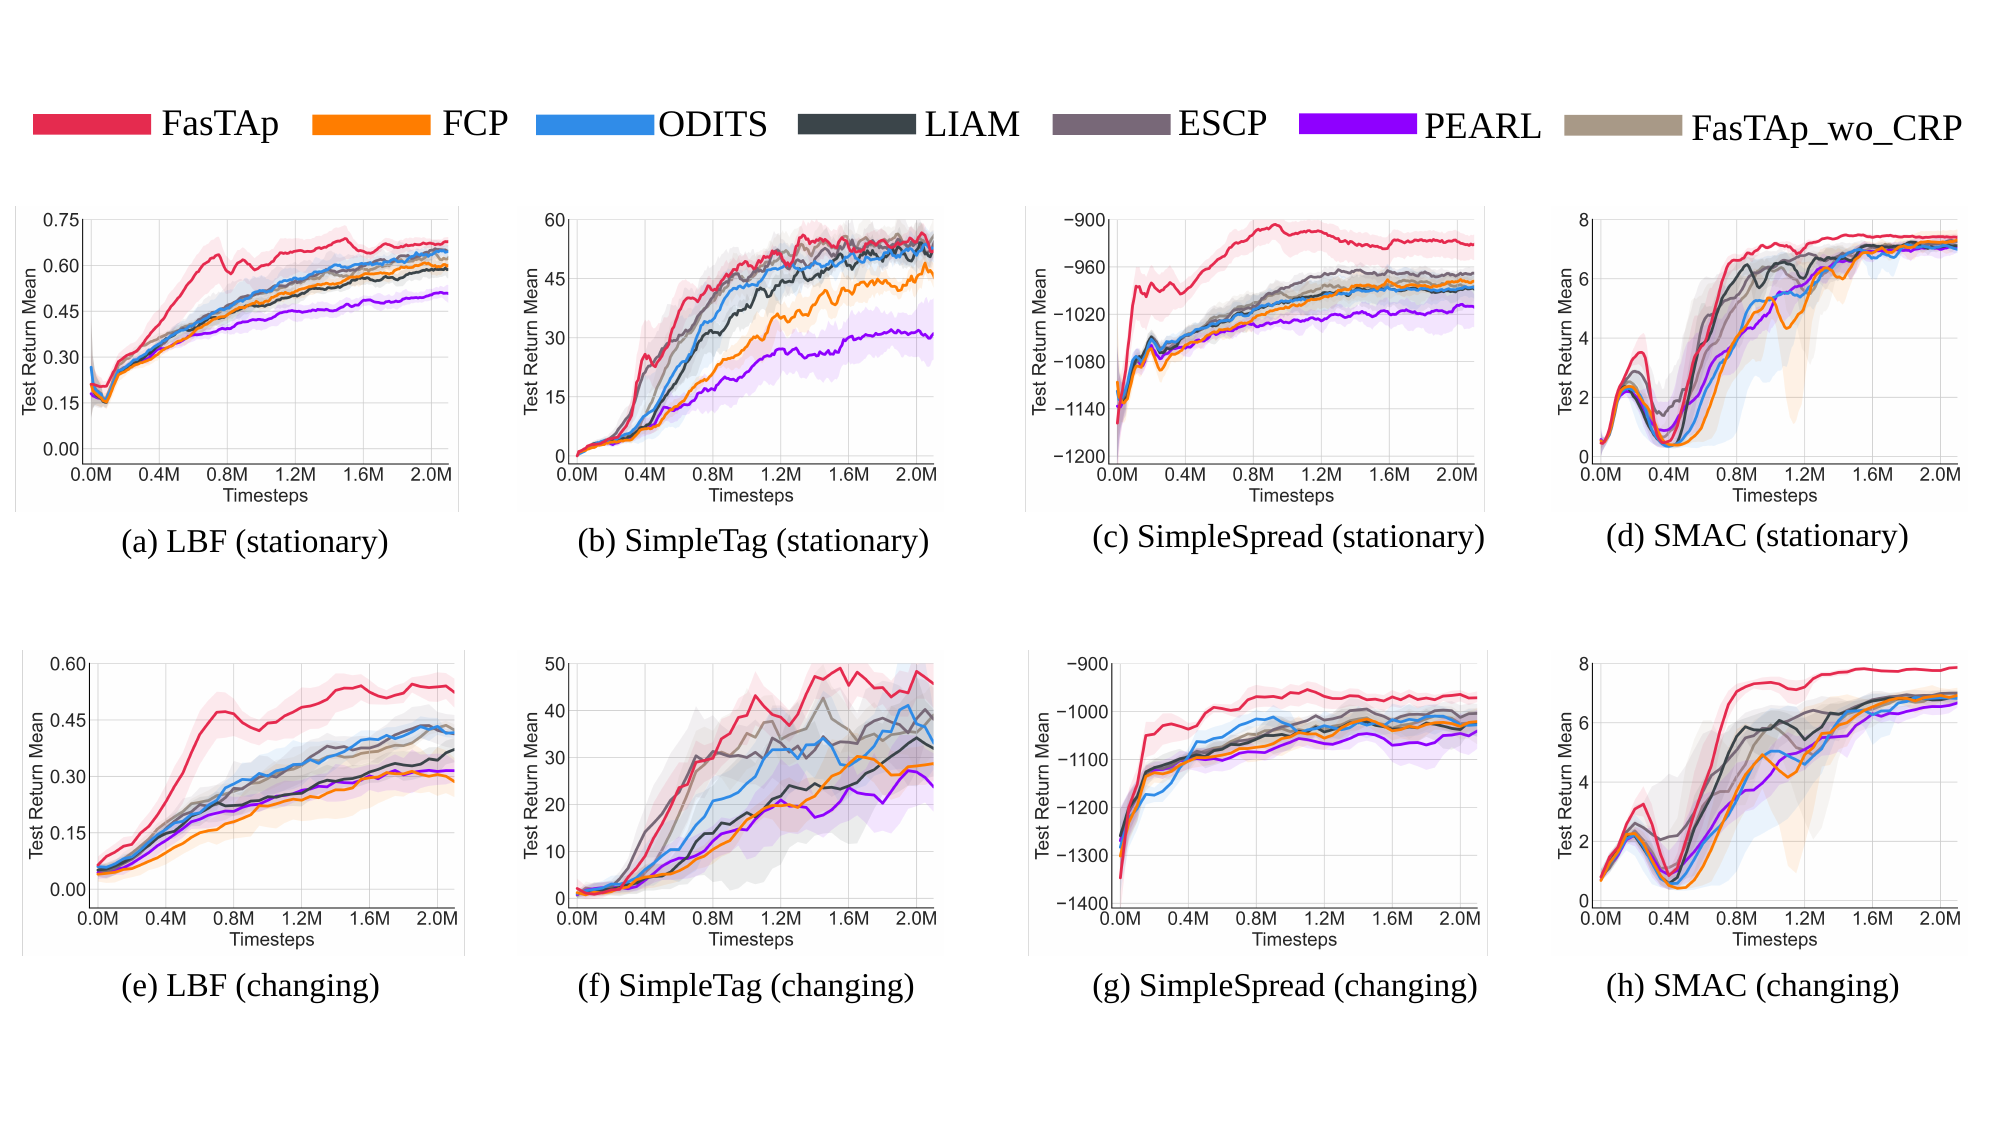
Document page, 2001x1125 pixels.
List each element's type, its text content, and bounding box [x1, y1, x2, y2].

text_box (b) SimpleTag (stationary) [562, 511, 959, 566]
picture [1025, 206, 1485, 512]
picture [517, 206, 944, 512]
text_box ESCP [1163, 90, 1302, 151]
picture [517, 650, 944, 956]
text_box [797, 113, 909, 135]
text_box FCP [427, 90, 540, 151]
picture [1550, 650, 1968, 956]
text_box [535, 114, 643, 136]
text_box FasTAp_wo_CRP [1676, 95, 1999, 155]
text_box ODITS [643, 92, 823, 152]
picture [1550, 206, 1968, 512]
text_box (a) LBF (stationary) [106, 512, 459, 567]
text_box [32, 113, 146, 136]
picture [1028, 650, 1488, 956]
text_box [1298, 112, 1409, 135]
text_box (e) LBF (changing) [106, 956, 459, 1010]
picture [22, 650, 465, 956]
text_box (c) SimpleSpread (stationary) [1077, 506, 1537, 562]
text_box [1563, 114, 1676, 137]
picture [15, 206, 459, 512]
text_box FasTAp [146, 90, 327, 150]
text_box [311, 114, 427, 136]
text_box [1052, 113, 1163, 136]
text_box (d) SMAC (stationary) [1591, 512, 1928, 560]
text_box (f) SimpleTag (changing) [562, 955, 959, 1010]
text_box (h) SMAC (changing) [1591, 956, 1928, 1010]
text_box LIAM [909, 91, 1048, 152]
text_box (g) SimpleSpread (changing) [1077, 955, 1509, 1010]
text_box PEARL [1409, 93, 1575, 154]
